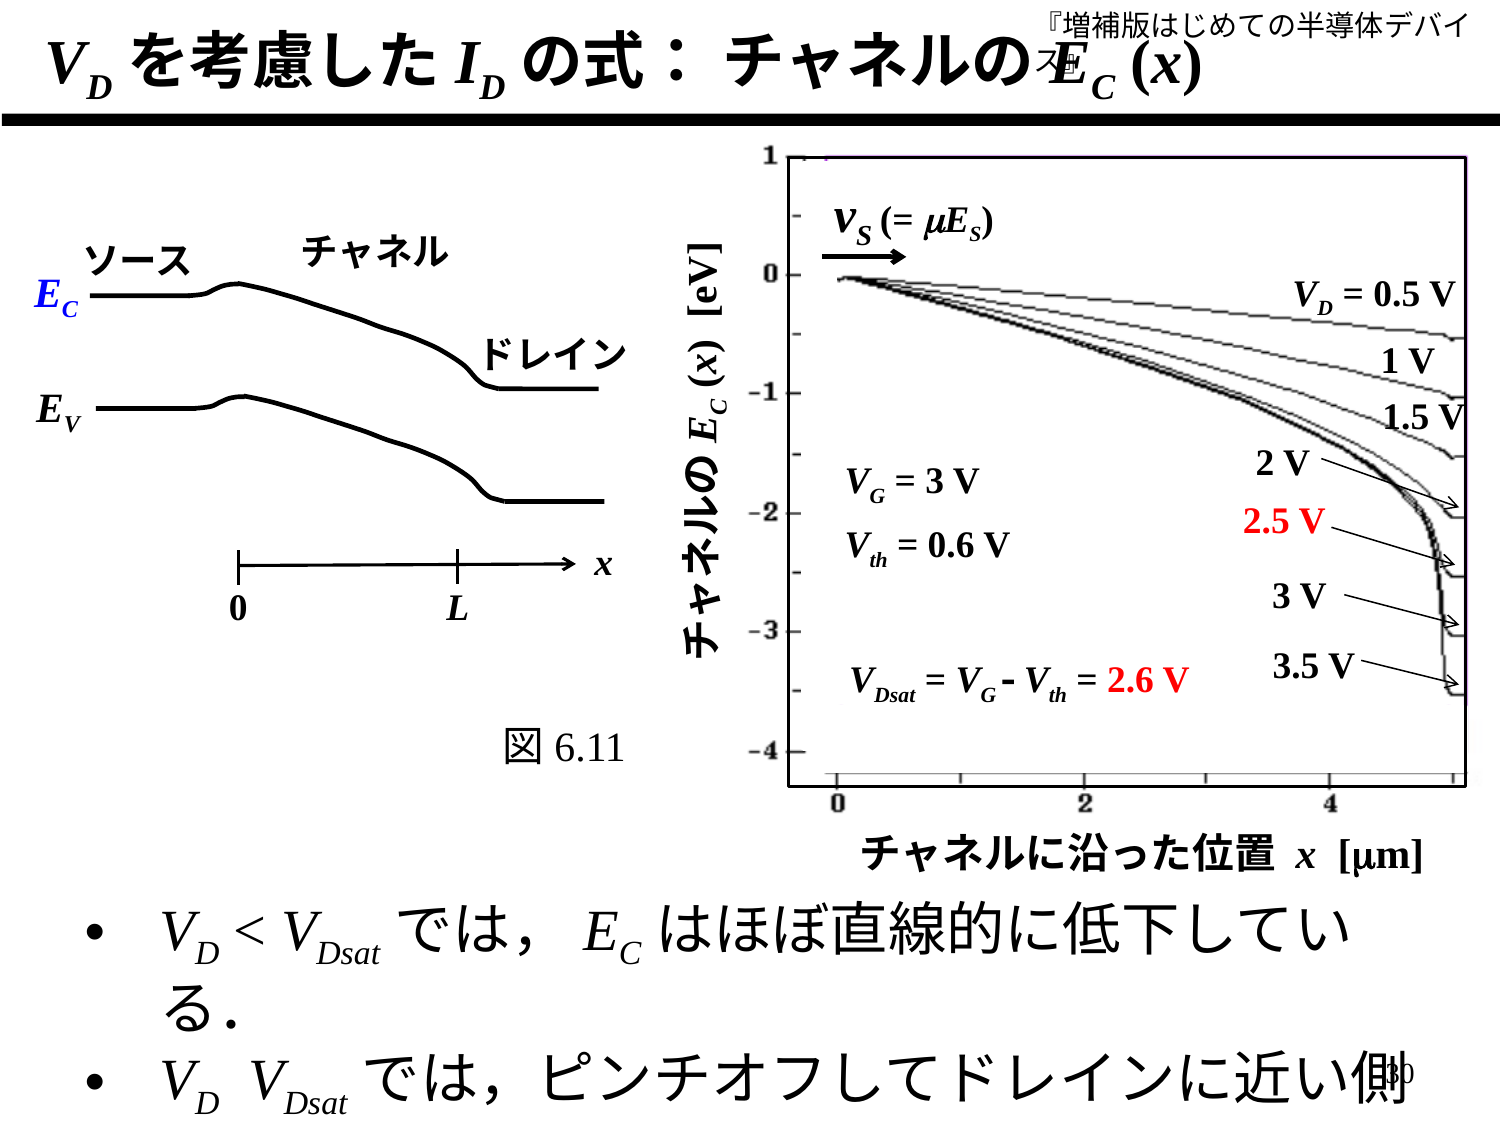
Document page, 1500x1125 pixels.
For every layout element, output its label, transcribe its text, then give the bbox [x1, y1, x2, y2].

title VDを考慮したIDの式： チャネルのEC (x) [29, 13, 1265, 114]
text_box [16, 219, 644, 649]
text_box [666, 128, 1500, 881]
text_box 図6.11 [487, 712, 641, 777]
